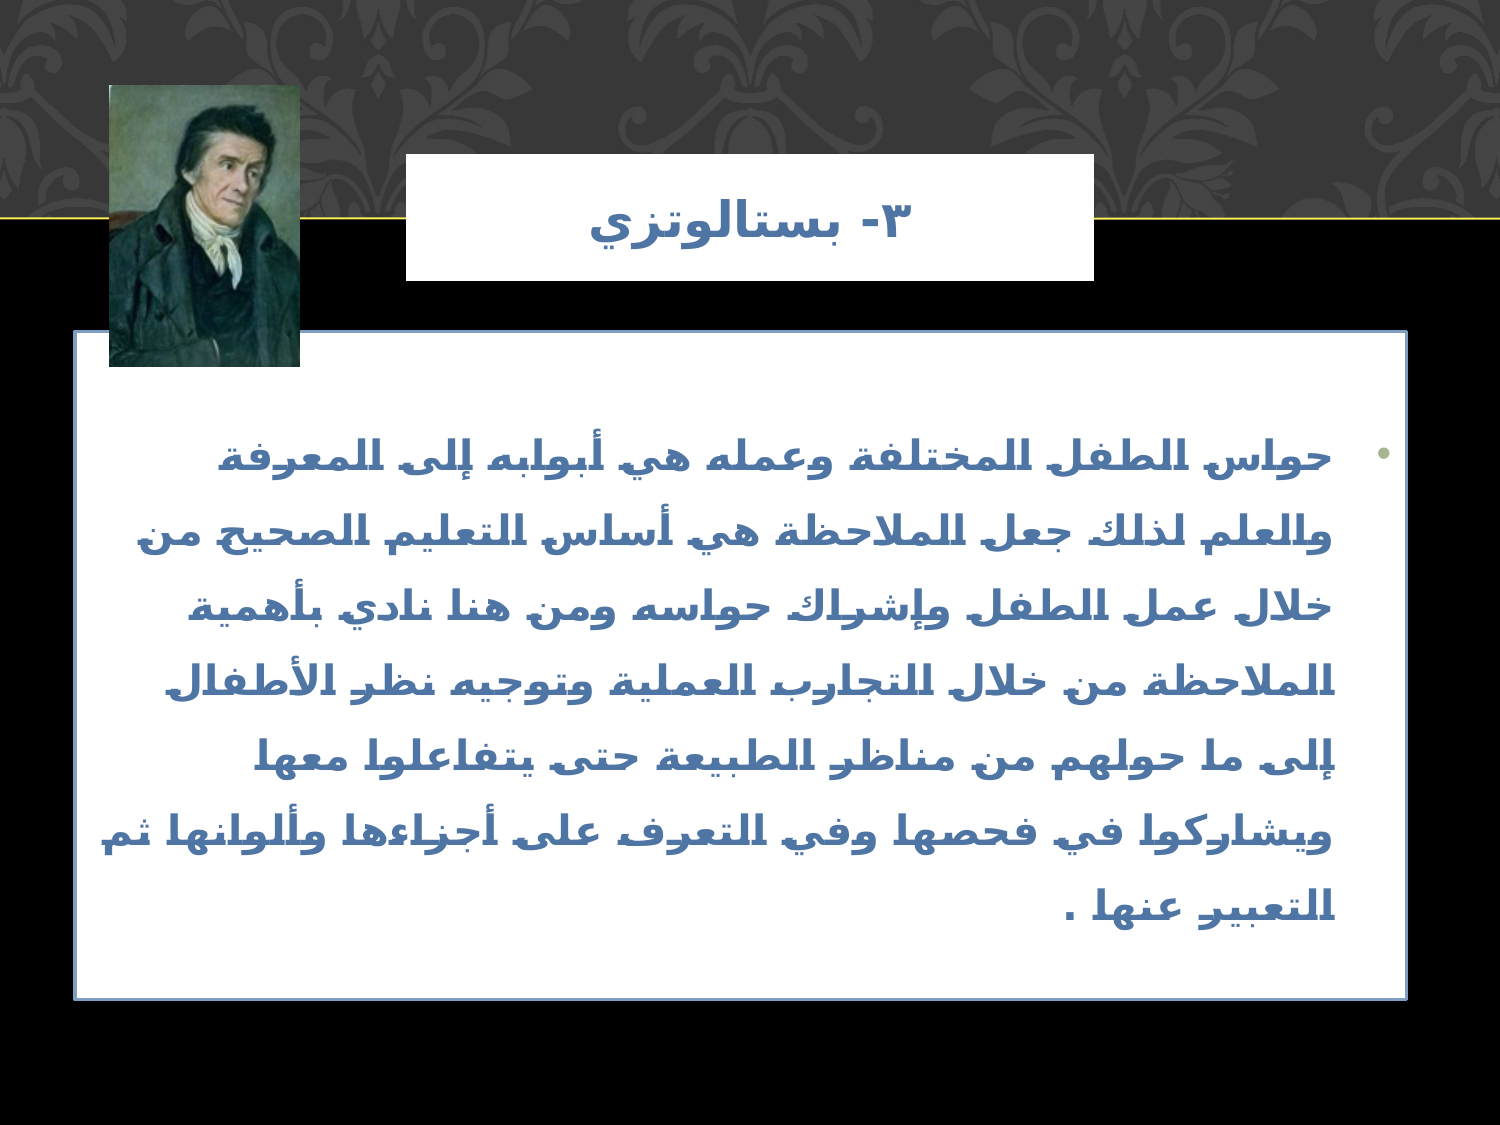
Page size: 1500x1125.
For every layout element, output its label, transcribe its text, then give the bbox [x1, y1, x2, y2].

title ٣- بستالوتزي [406, 154, 1094, 281]
picture [108, 84, 300, 367]
list حواس الطفل المختلفة وعمله هي أبوابه إلى المعرفة والعلم لذلك جعل الملاحظة هي أساس التعليم الصحيح من خلال عمل الطفل وإشراك حواسه ومن هنا نادي بأهمية الملاحظة من خلال التجارب العملية وتوجيه نظر الأطفال إلى ما حولهم من مناظر الطبيعة حتى يتفاعلوا معها ويشاركوا في فحصها وفي التعرف على أجزاءها وألوانها ثم التعبير عنها . [73, 330, 1408, 1001]
